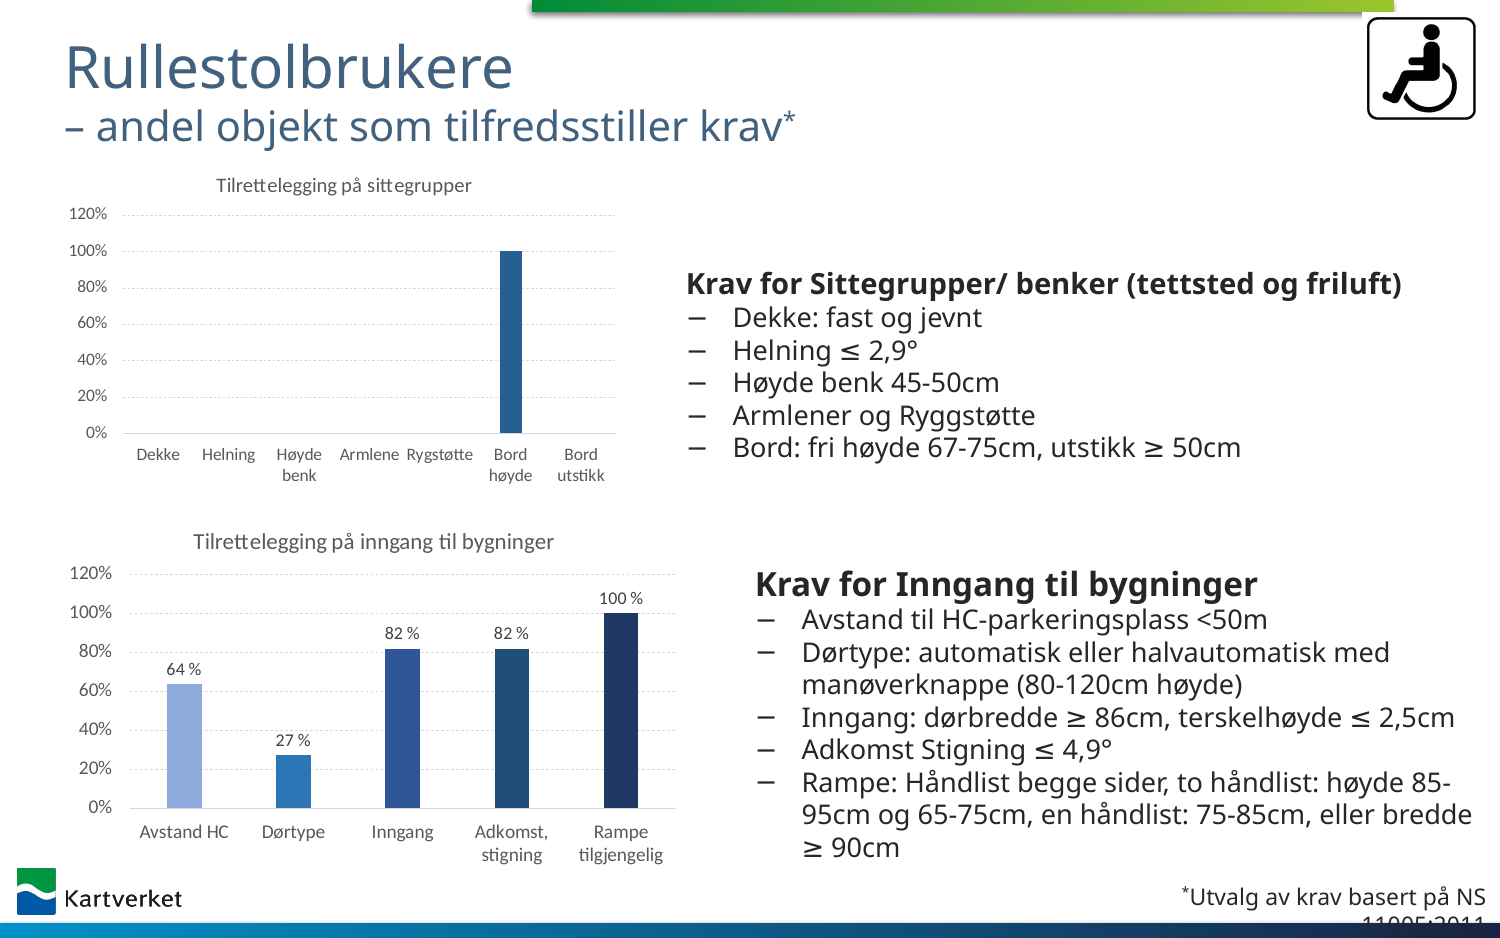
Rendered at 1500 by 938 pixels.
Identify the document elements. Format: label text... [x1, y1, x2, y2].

text_box Rullestolbrukere – andel objekt som tilfredsstiller krav* [49, 25, 1431, 158]
picture [62, 166, 626, 492]
text_box *Utvalg av krav basert på NS 11005:2011 [1068, 873, 1500, 938]
text_box Krav for Sittegrupper/ benker (tettsted og friluft) Dekke: fast og jevnt Helning ≤ 2,9° Høyde benk 45-50cm Armlener og Ryggstøtte Bord: fri høyde 67-75cm, utstikk ≥ 50cm [670, 258, 1418, 471]
text_box Krav for Inngang til bygninger Avstand til HC-parkeringsplass <50m Dørtype: automatisk eller halvautomatisk med manøverknappe (80-120cm høyde) Inngang: dørbredde ≥ 86cm, terskelhøyde ≤ 2,5cm Adkomst Stigning ≤ 4,9° Rampe: Håndlist begge sider, to håndlist: høyde 85-95cm og 65-75cm, en håndlist: 75-85cm, eller bredde ≥ 90cm [740, 555, 1491, 870]
picture [62, 520, 687, 874]
picture [1362, 12, 1481, 126]
